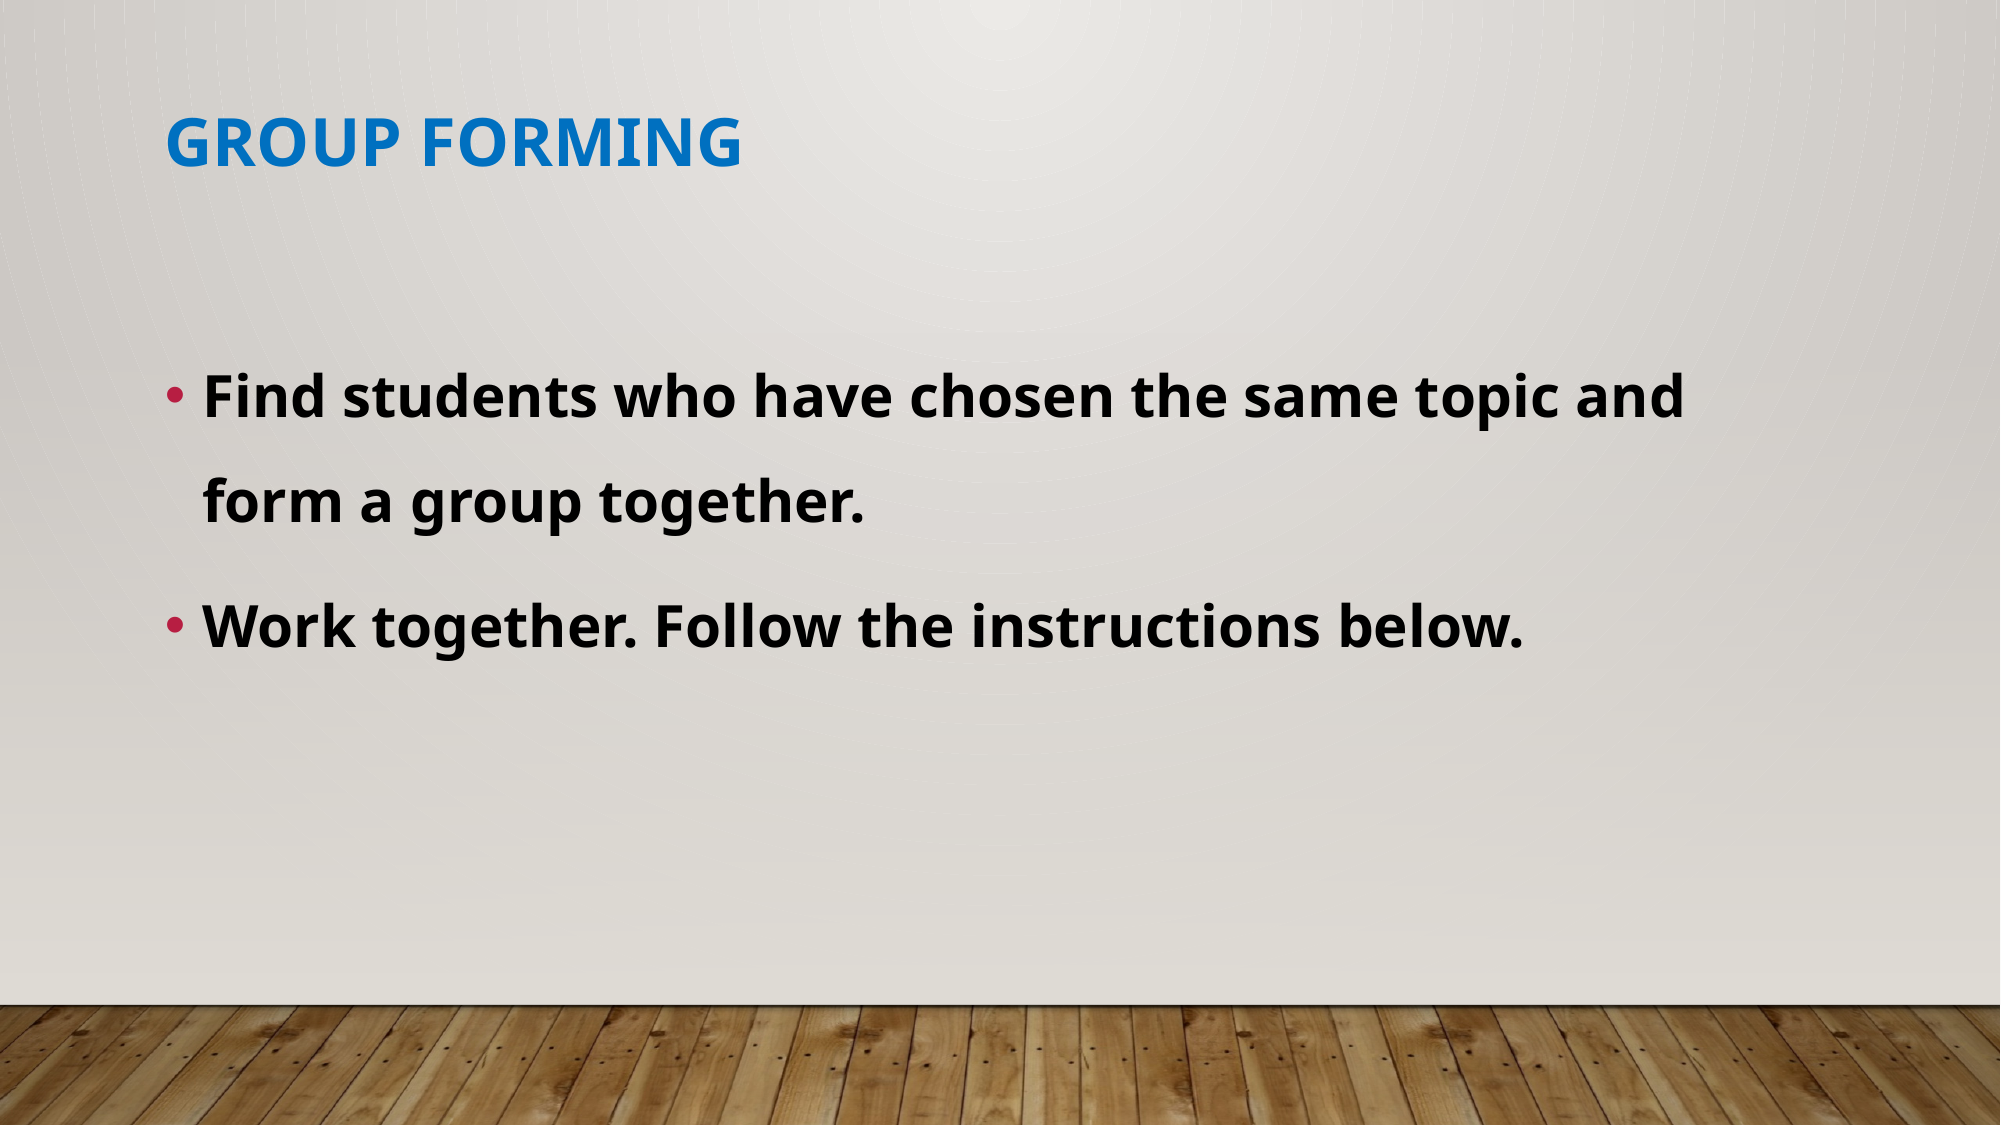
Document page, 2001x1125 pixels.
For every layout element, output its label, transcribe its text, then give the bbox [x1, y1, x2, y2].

list Find students who have chosen the same topic and form a group together. Work together. Follow the instructions below. [149, 316, 1850, 950]
picture [0, 1005, 2000, 1125]
title Group forming [149, 101, 1851, 317]
